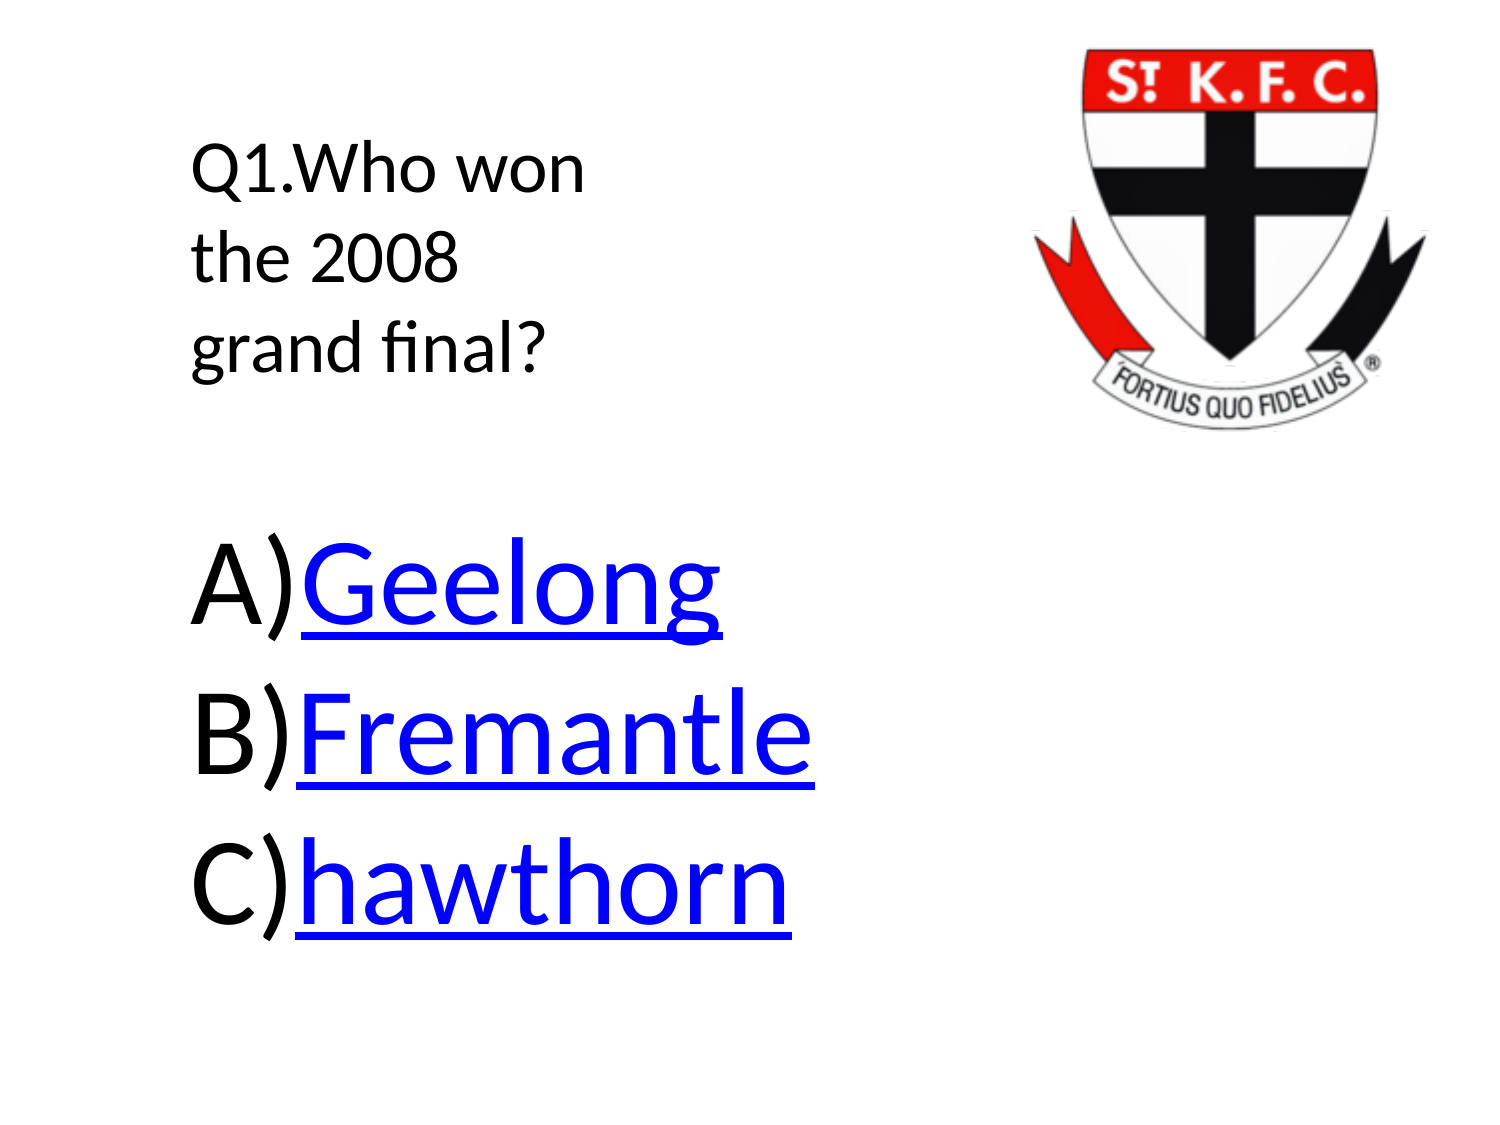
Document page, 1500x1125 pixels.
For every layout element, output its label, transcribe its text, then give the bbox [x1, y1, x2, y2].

picture [1031, 46, 1430, 434]
text_box Geelong Fremantle hawthorn [175, 492, 1067, 957]
text_box Q1.Who won the 2008 grand final? [175, 110, 624, 395]
